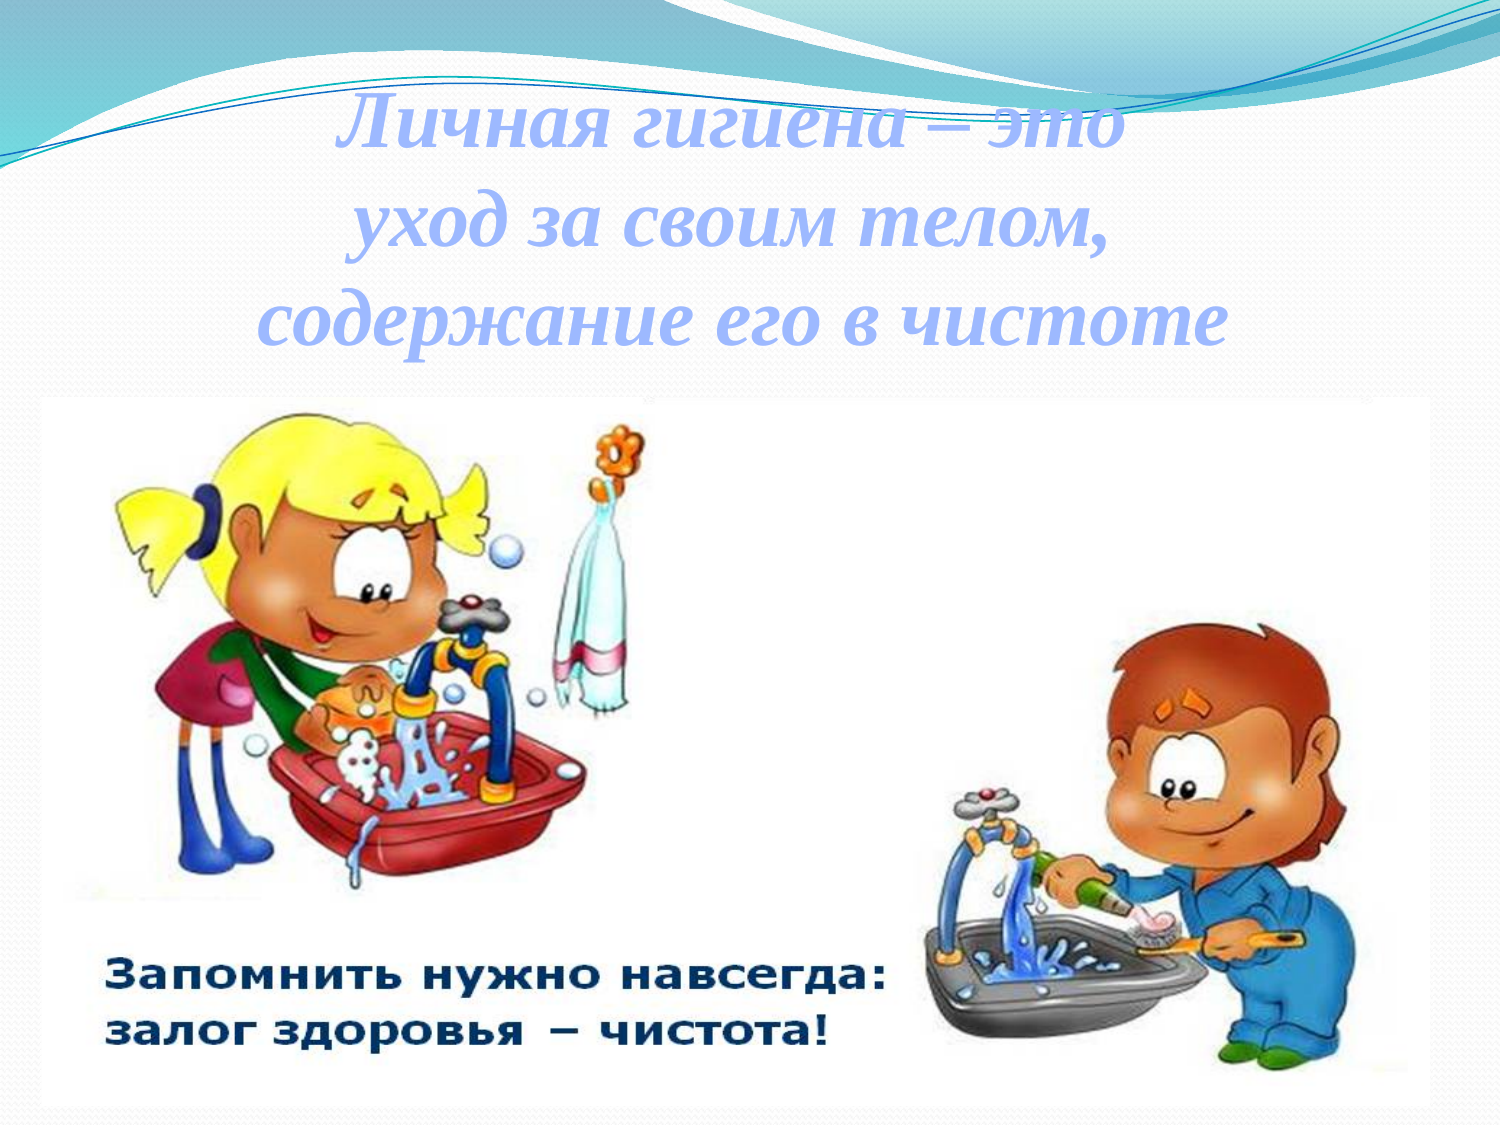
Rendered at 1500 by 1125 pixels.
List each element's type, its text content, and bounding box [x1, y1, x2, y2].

picture [41, 396, 1431, 1107]
title Личная гигиена – это уход за своим телом, содержание его в чистоте [0, 54, 1489, 362]
